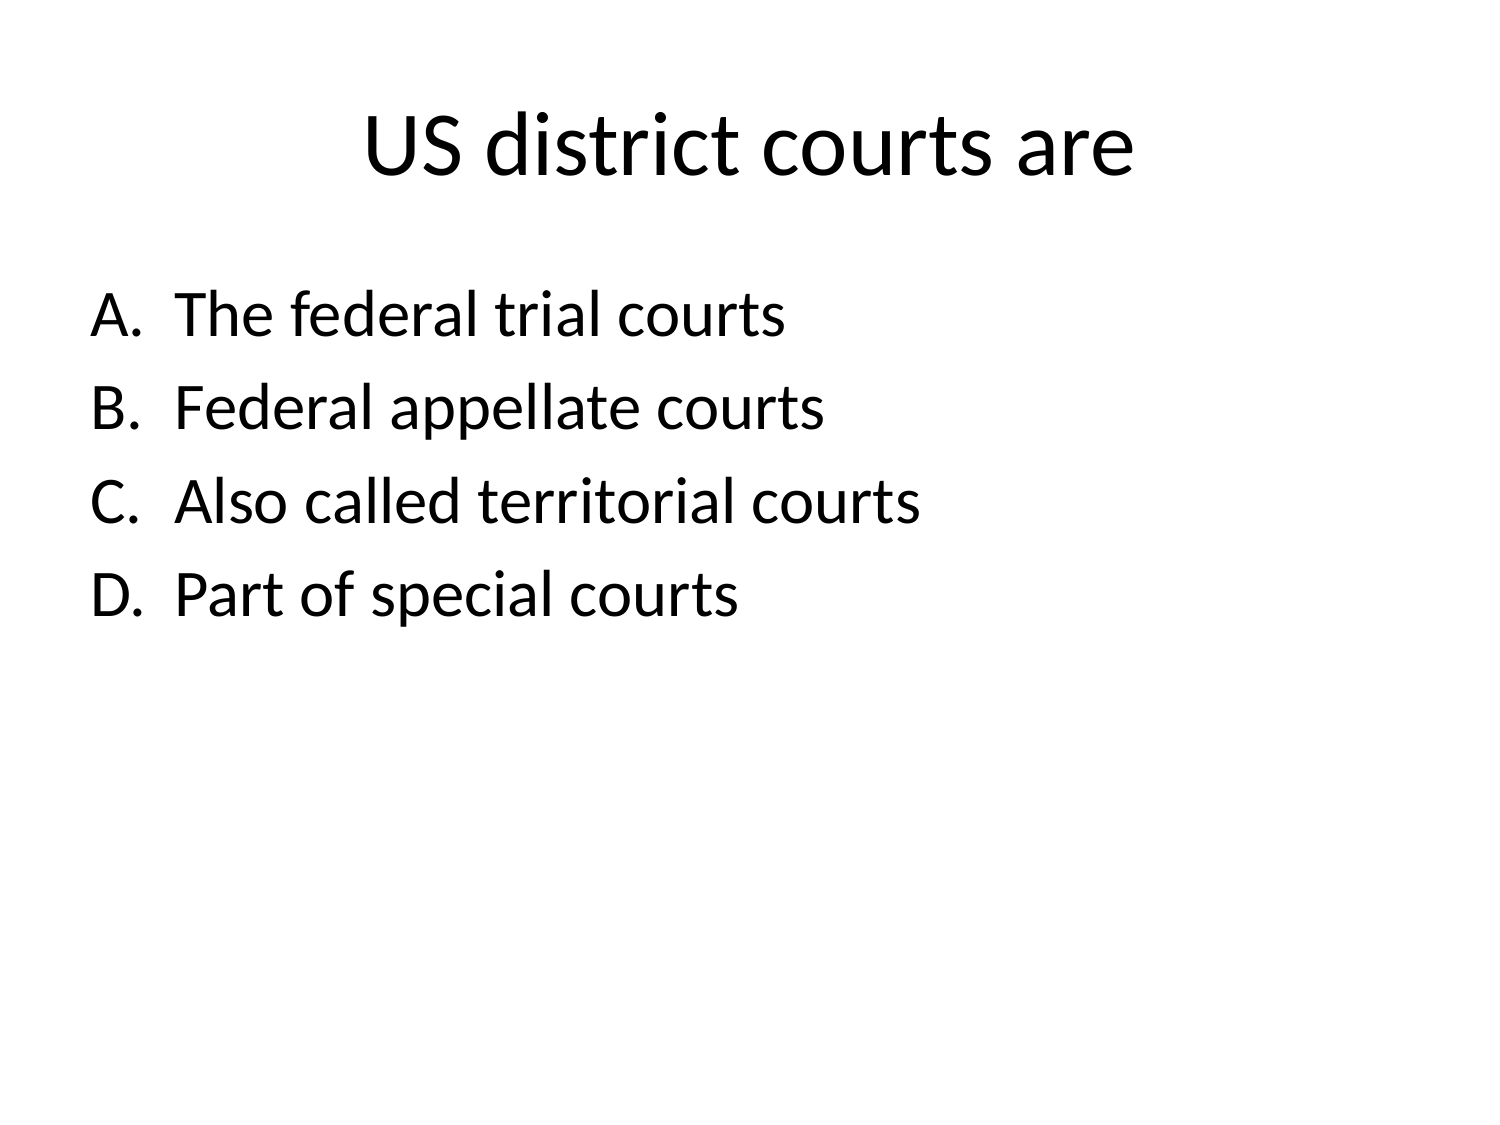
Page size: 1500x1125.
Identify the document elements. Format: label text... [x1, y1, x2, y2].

title US district courts are [0, 45, 1500, 233]
list The federal trial courts Federal appellate courts Also called territorial courts Part of special courts [75, 262, 1425, 1005]
